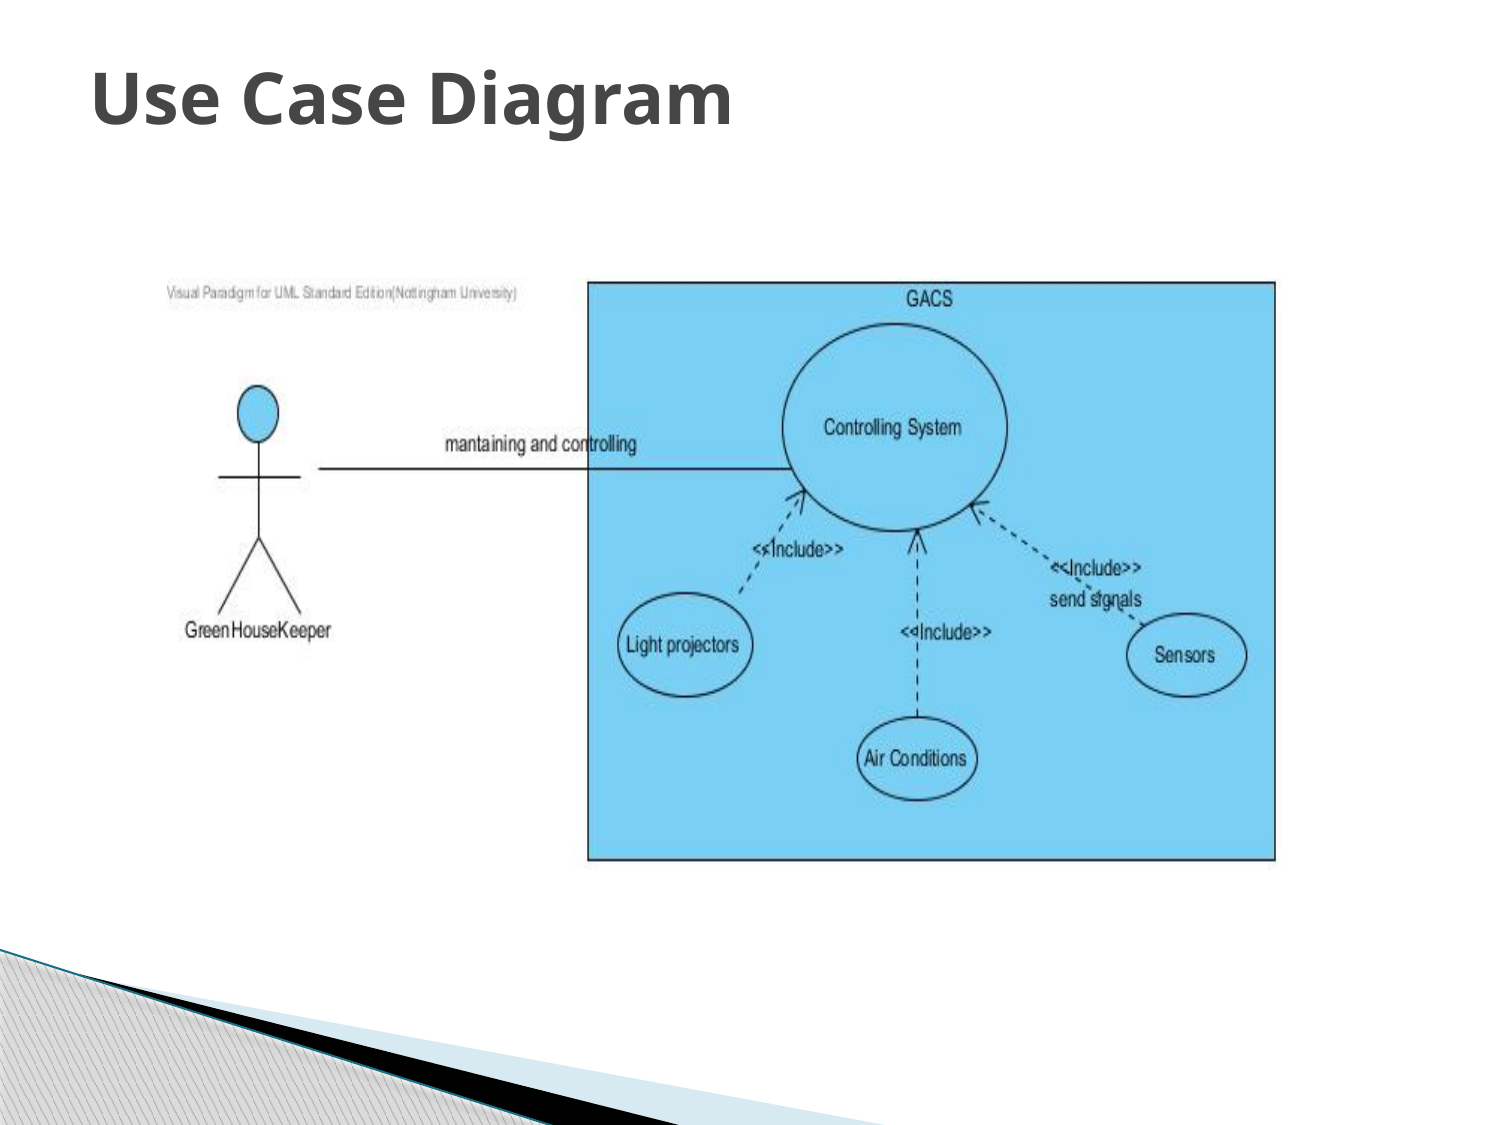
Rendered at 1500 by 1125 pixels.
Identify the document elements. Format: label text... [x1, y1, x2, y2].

picture [167, 278, 1282, 870]
title Use Case Diagram [75, 45, 1425, 233]
